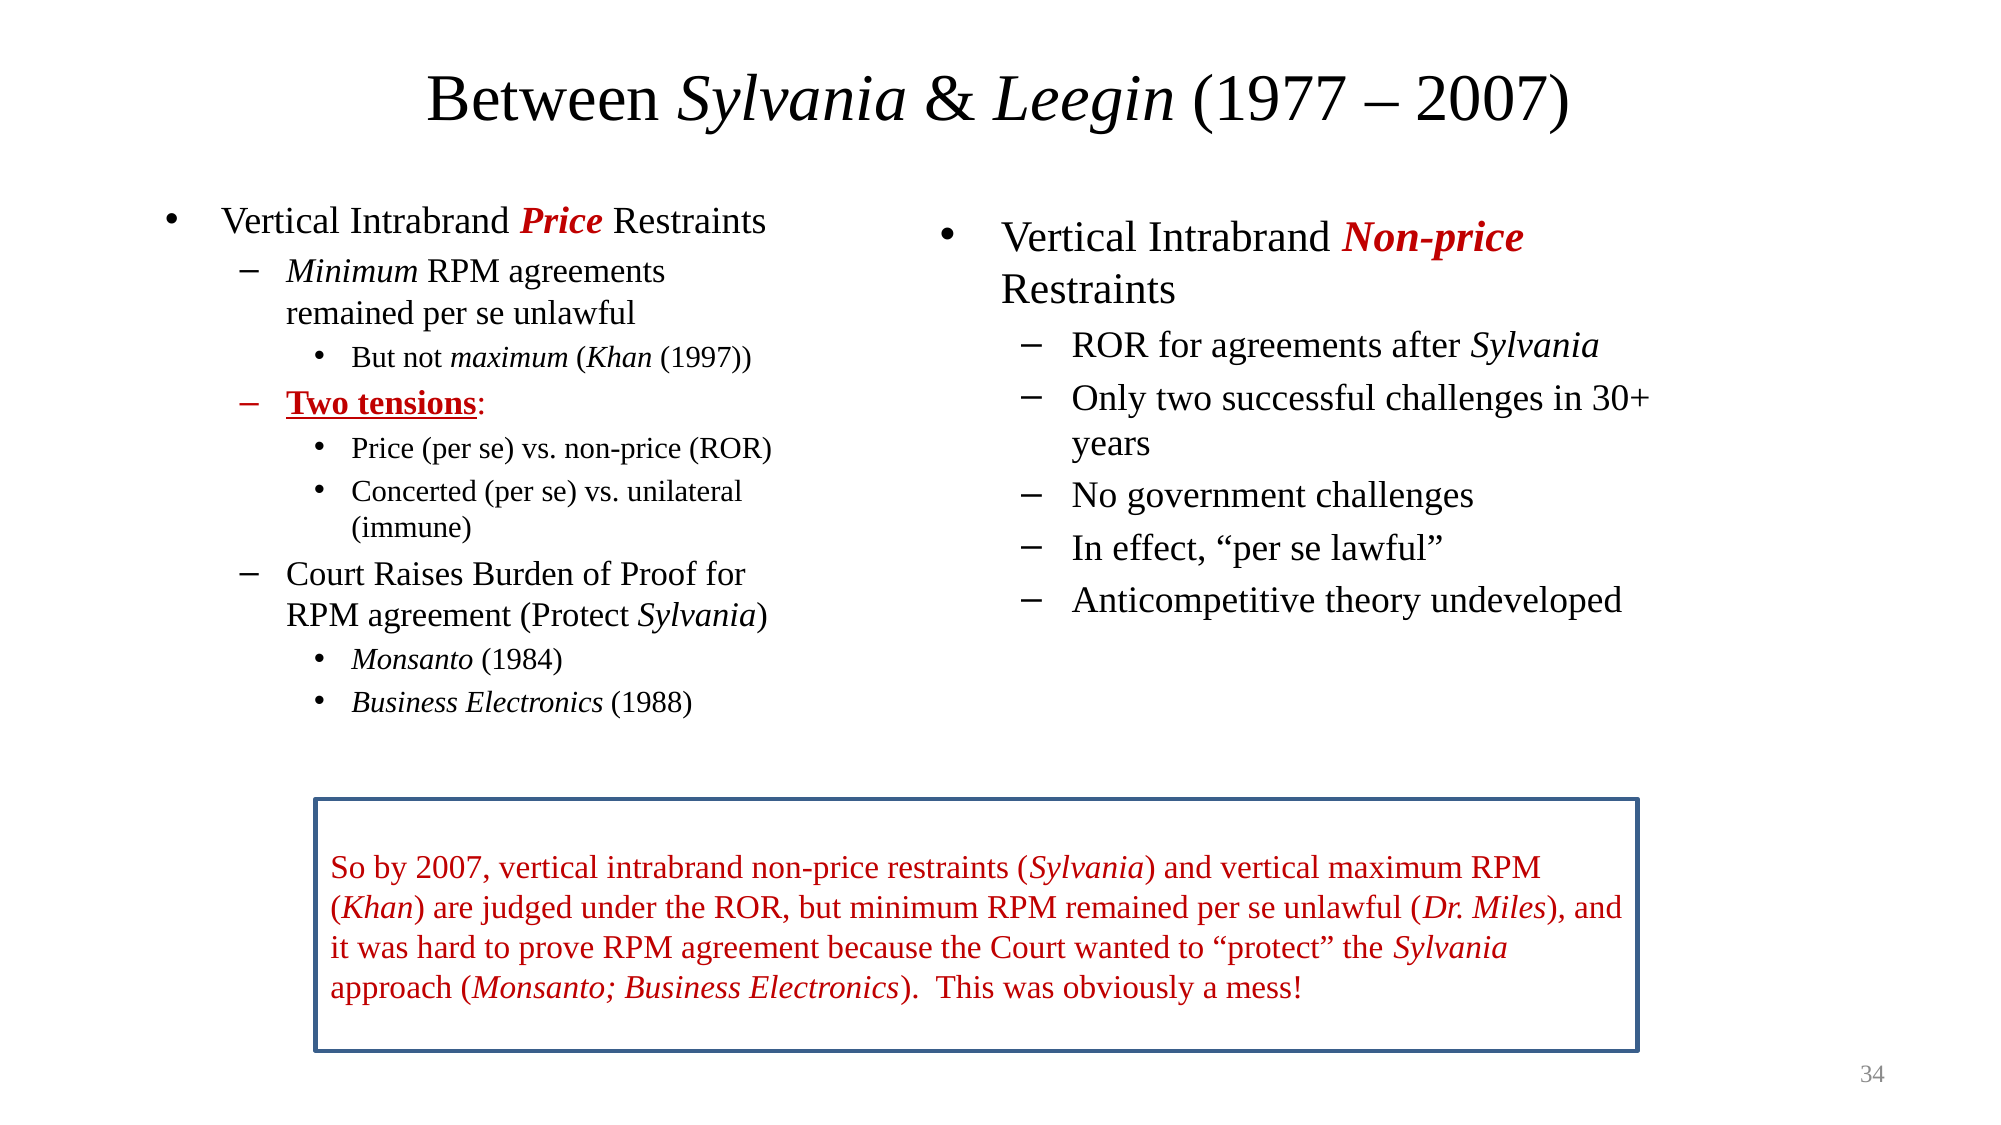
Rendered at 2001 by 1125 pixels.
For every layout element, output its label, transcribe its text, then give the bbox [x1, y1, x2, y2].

list Vertical Intrabrand Price Restraints Minimum RPM agreements remained per se unlawful But not maximum (Khan (1997)) Two tensions: Price (per se) vs. non-price (ROR) Concerted (per se) vs. unilateral (immune) Court Raises Burden of Proof for RPM agreement (Protect Sylvania) Monsanto (1984) Business Electronics (1988) [150, 187, 800, 763]
slide_number 34 [1433, 1042, 1900, 1103]
title Between Sylvania & Leegin (1977 – 2007) [361, 52, 1638, 136]
list Vertical Intrabrand Non-price Restraints ROR for agreements after Sylvania Only two successful challenges in 30+ years No government challenges In effect, “per se lawful” Anticompetitive theory undeveloped [924, 200, 1688, 763]
text_box So by 2007, vertical intrabrand non-price restraints (Sylvania) and vertical maximum RPM (Khan) are judged under the ROR, but minimum RPM remained per se unlawful (Dr. Miles), and it was hard to prove RPM agreement because the Court wanted to “protect” the Sylvania approach (Monsanto; Business Electronics). This was obviously a mess! [313, 797, 1640, 1053]
